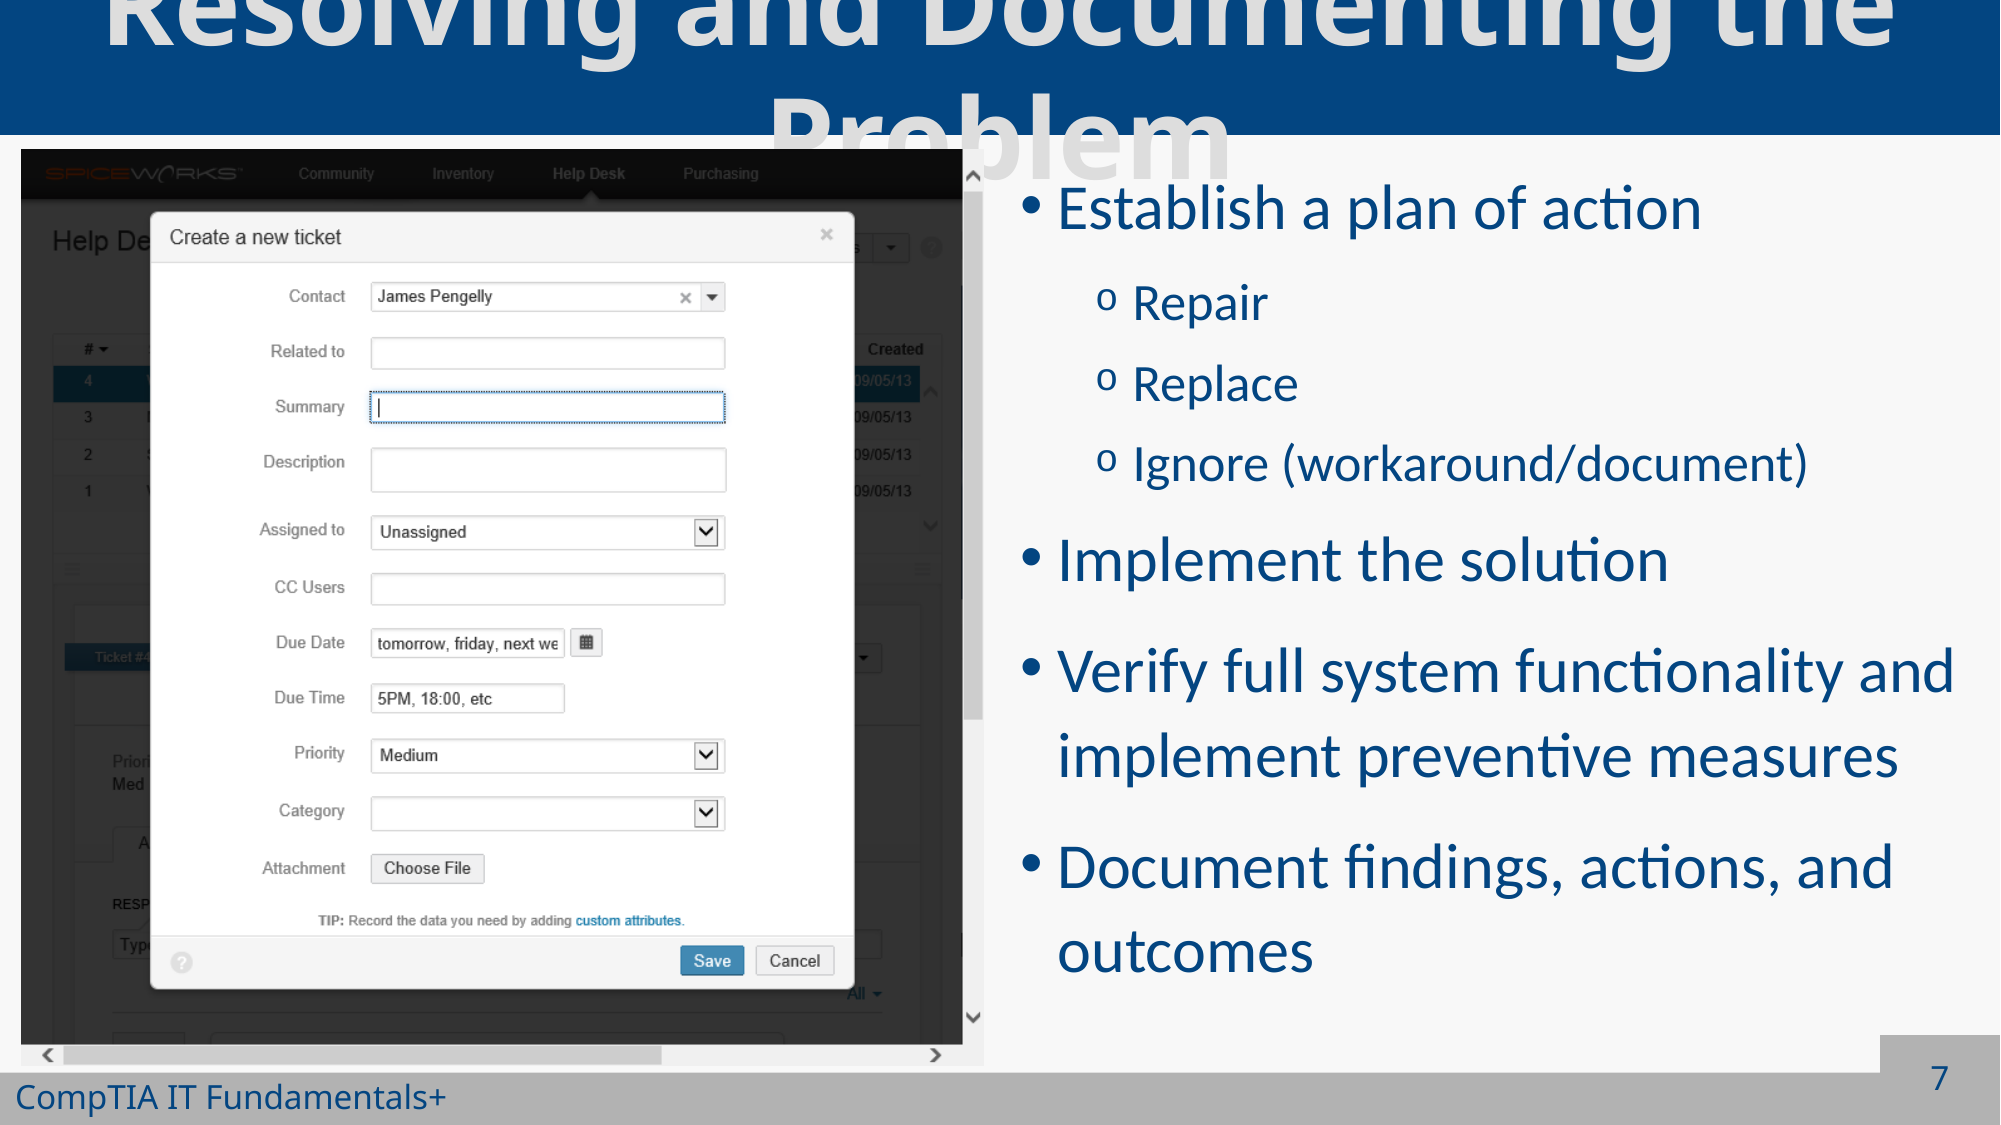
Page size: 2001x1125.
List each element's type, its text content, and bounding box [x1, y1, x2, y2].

slide_number 7 [1880, 1035, 2000, 1125]
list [21, 149, 984, 1066]
title Resolving and Documenting the Problem [0, 0, 2000, 135]
footer CompTIA IT Fundamentals+ [0, 1072, 1880, 1125]
list Establish a plan of action Repair Replace Ignore (workaround/document) Implement the solution Verify full system functionality and implement preventive measures Document findings, actions, and outcomes [1005, 149, 1980, 1065]
